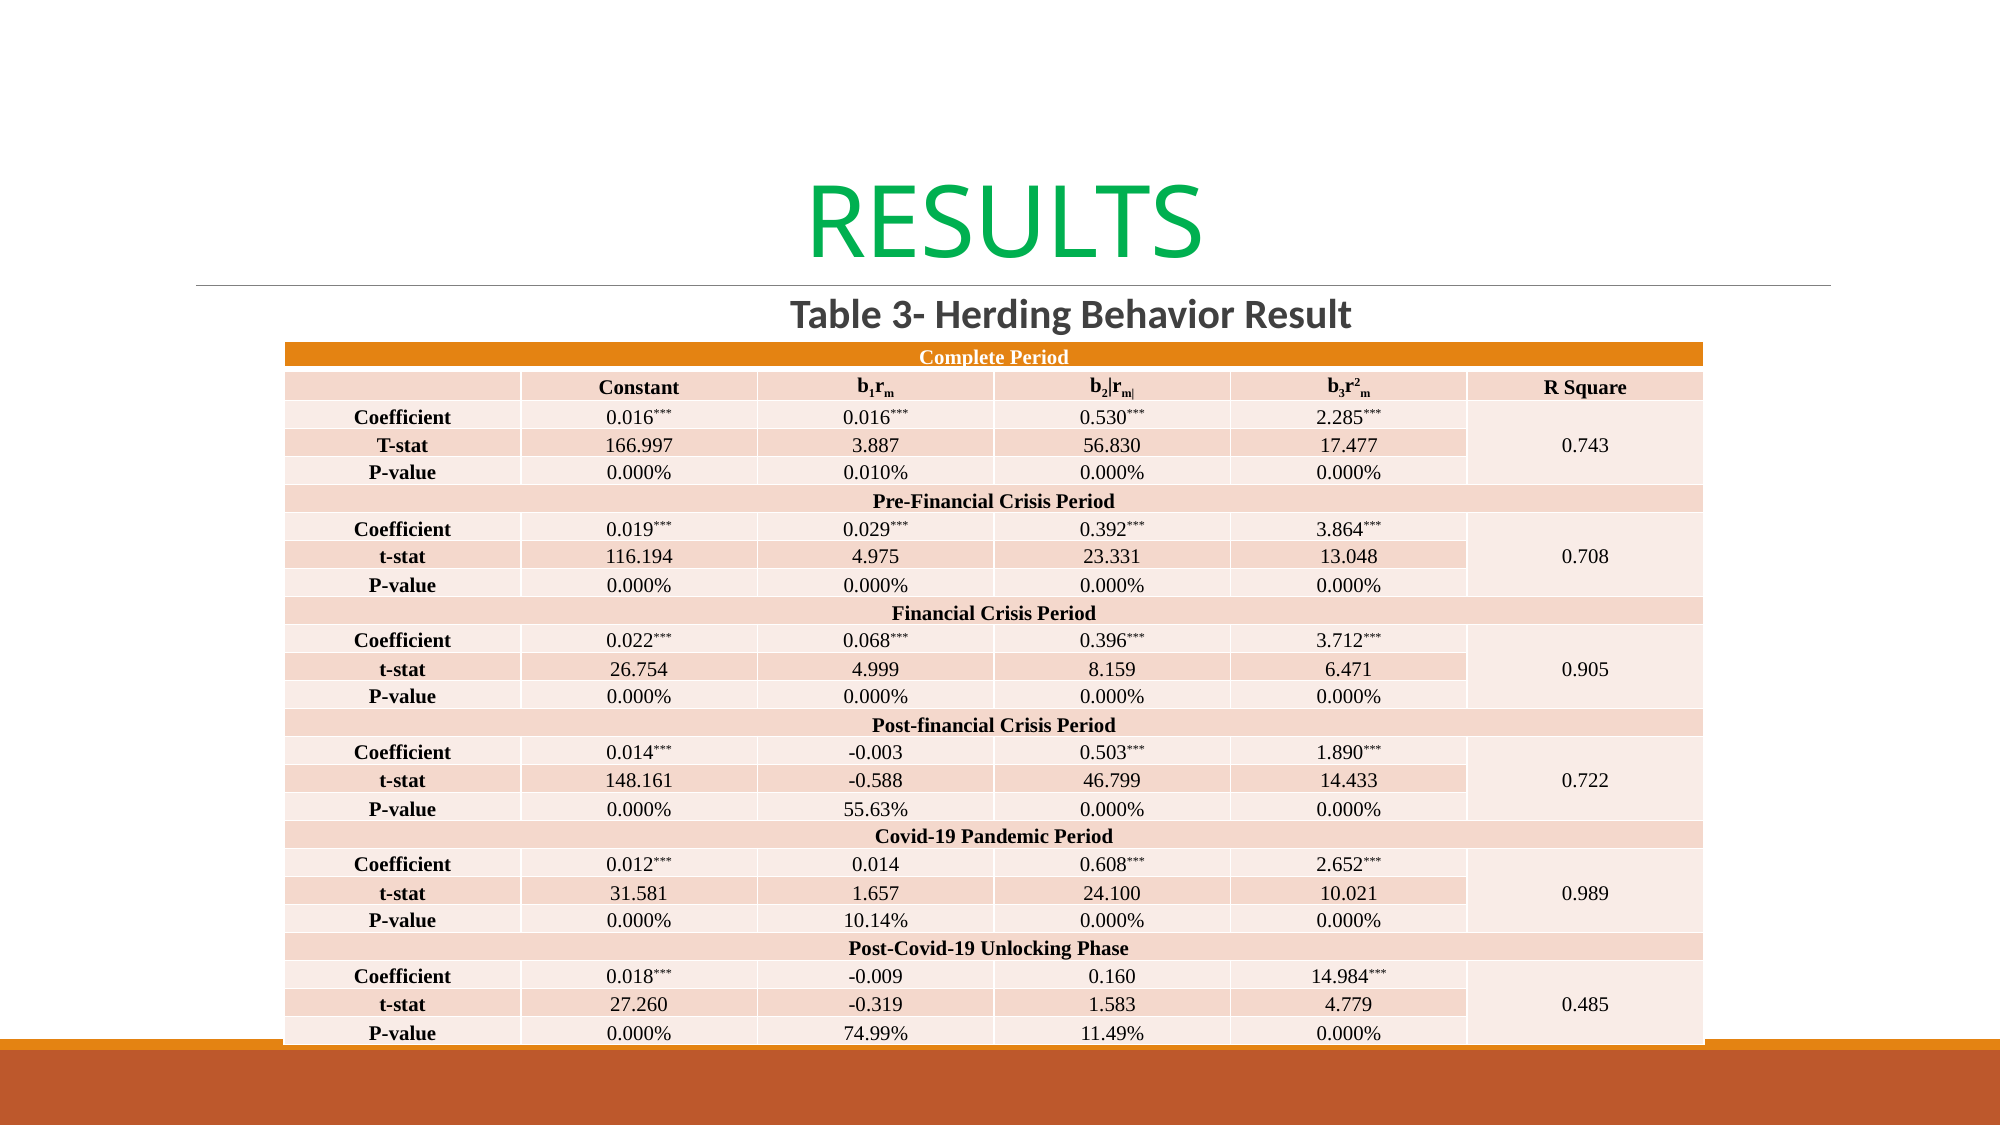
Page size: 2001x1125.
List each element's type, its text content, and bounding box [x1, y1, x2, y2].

table_cell 0.000% [1231, 793, 1466, 820]
table_cell -0.009 [758, 961, 993, 988]
table_cell 0.014 [758, 849, 993, 876]
table_cell 10.14% [758, 905, 993, 932]
table_cell 26.754 [522, 653, 757, 680]
table_cell 0.010% [758, 457, 993, 484]
table_cell 0.000% [1231, 681, 1466, 708]
table_cell 0.019*** [522, 513, 757, 540]
table_cell 0.000% [522, 457, 757, 484]
table_cell 0.160 [995, 961, 1230, 988]
table_cell P-value [285, 569, 520, 596]
table_cell 0.000% [758, 569, 993, 596]
table_cell T-stat [285, 429, 520, 456]
table_cell 0.000% [1231, 1017, 1466, 1044]
table_cell P-value [285, 1017, 520, 1044]
table_cell -0.588 [758, 765, 993, 792]
table_cell t-stat [285, 541, 520, 568]
table_cell 0.392*** [995, 513, 1230, 540]
table_cell 0.000% [995, 905, 1230, 932]
table_cell 0.905 [1468, 625, 1703, 708]
table_cell P-value [285, 681, 520, 708]
table_cell Constant [522, 372, 757, 400]
table_cell 31.581 [522, 877, 757, 904]
table_cell 0.530*** [995, 401, 1230, 428]
table_cell 0.708 [1468, 513, 1703, 596]
table_cell 8.159 [995, 653, 1230, 680]
table_cell 0.000% [758, 681, 993, 708]
table_cell Coefficient [285, 513, 520, 540]
table_cell 11.49% [995, 1017, 1230, 1044]
table_cell 0.989 [1468, 849, 1703, 932]
table_cell 23.331 [995, 541, 1230, 568]
table_cell 0.029*** [758, 513, 993, 540]
table_cell 0.016*** [758, 401, 993, 428]
table_cell 3.712*** [1231, 625, 1466, 652]
table_cell 4.779 [1231, 989, 1466, 1016]
table_cell 0.000% [522, 569, 757, 596]
table_cell 2.285*** [1231, 401, 1466, 428]
table_cell P-value [285, 905, 520, 932]
table_cell Pre-Financial Crisis Period [285, 485, 1703, 512]
table_cell 13.048 [1231, 541, 1466, 568]
table_cell 0.608*** [995, 849, 1230, 876]
table_cell 0.068*** [758, 625, 993, 652]
table_cell 0.014*** [522, 737, 757, 764]
table_cell Covid-19 Pandemic Period [285, 821, 1703, 848]
table_cell 0.000% [522, 681, 757, 708]
table_cell 0.722 [1468, 737, 1703, 820]
table_cell 17.477 [1231, 429, 1466, 456]
table_cell 74.99% [758, 1017, 993, 1044]
table_cell t-stat [285, 765, 520, 792]
table_cell Coefficient [285, 849, 520, 876]
table_cell b3r2m [1231, 372, 1466, 400]
table_cell 0.000% [995, 569, 1230, 596]
table_cell Coefficient [285, 961, 520, 988]
table_cell 0.000% [1231, 457, 1466, 484]
table_cell 1.583 [995, 989, 1230, 1016]
table_cell P-value [285, 457, 520, 484]
table_cell -0.319 [758, 989, 993, 1016]
table_cell 0.012*** [522, 849, 757, 876]
table_cell 55.63% [758, 793, 993, 820]
table_cell 3.864*** [1231, 513, 1466, 540]
table_cell -0.003 [758, 737, 993, 764]
table_cell 27.260 [522, 989, 757, 1016]
table_cell 0.503*** [995, 737, 1230, 764]
table_cell 1.657 [758, 877, 993, 904]
table_cell 0.000% [522, 1017, 757, 1044]
table_cell 0.018*** [522, 961, 757, 988]
table_cell 0.022*** [522, 625, 757, 652]
table_cell 0.016*** [522, 401, 757, 428]
table_cell 0.000% [995, 457, 1230, 484]
table_cell 0.485 [1468, 961, 1703, 1044]
table_cell P-value [285, 793, 520, 820]
table_cell 0.396*** [995, 625, 1230, 652]
table_cell t-stat [285, 989, 520, 1016]
table_cell 56.830 [995, 429, 1230, 456]
table_cell 148.161 [522, 765, 757, 792]
table_cell Post-financial Crisis Period [285, 709, 1703, 736]
table_cell 14.984*** [1231, 961, 1466, 988]
table_cell 1.890*** [1231, 737, 1466, 764]
table_cell 0.000% [1231, 905, 1466, 932]
table_cell Coefficient [285, 737, 520, 764]
table_cell Financial Crisis Period [285, 597, 1703, 624]
table_cell t-stat [285, 653, 520, 680]
table_cell b2|rm| [995, 372, 1230, 400]
list Table 3- Herding Behavior Result [180, 285, 1830, 963]
table_cell 46.799 [995, 765, 1230, 792]
table_cell 0.000% [995, 793, 1230, 820]
table_cell 10.021 [1231, 877, 1466, 904]
table_cell t-stat [285, 877, 520, 904]
table_cell 116.194 [522, 541, 757, 568]
table_cell Coefficient [285, 625, 520, 652]
table_cell 4.975 [758, 541, 993, 568]
table_cell 0.000% [522, 793, 757, 820]
table_cell 0.743 [1468, 401, 1703, 484]
table_cell Coefficient [285, 401, 520, 428]
table_cell 3.887 [758, 429, 993, 456]
table_cell 24.100 [995, 877, 1230, 904]
table_cell 0.000% [1231, 569, 1466, 596]
table_cell Post-Covid-19 Unlocking Phase [285, 933, 1703, 960]
title RESULTS [180, 47, 1830, 285]
table_cell 6.471 [1231, 653, 1466, 680]
table_cell 0.000% [995, 681, 1230, 708]
table_cell R Square [1468, 372, 1703, 400]
table_cell 0.000% [522, 905, 757, 932]
table_cell 2.652*** [1231, 849, 1466, 876]
table_cell 4.999 [758, 653, 993, 680]
table_cell 166.997 [522, 429, 757, 456]
table_cell 14.433 [1231, 765, 1466, 792]
table_header Complete Period [285, 342, 1703, 366]
table_cell [285, 372, 520, 400]
table_cell b1rm [758, 372, 993, 400]
